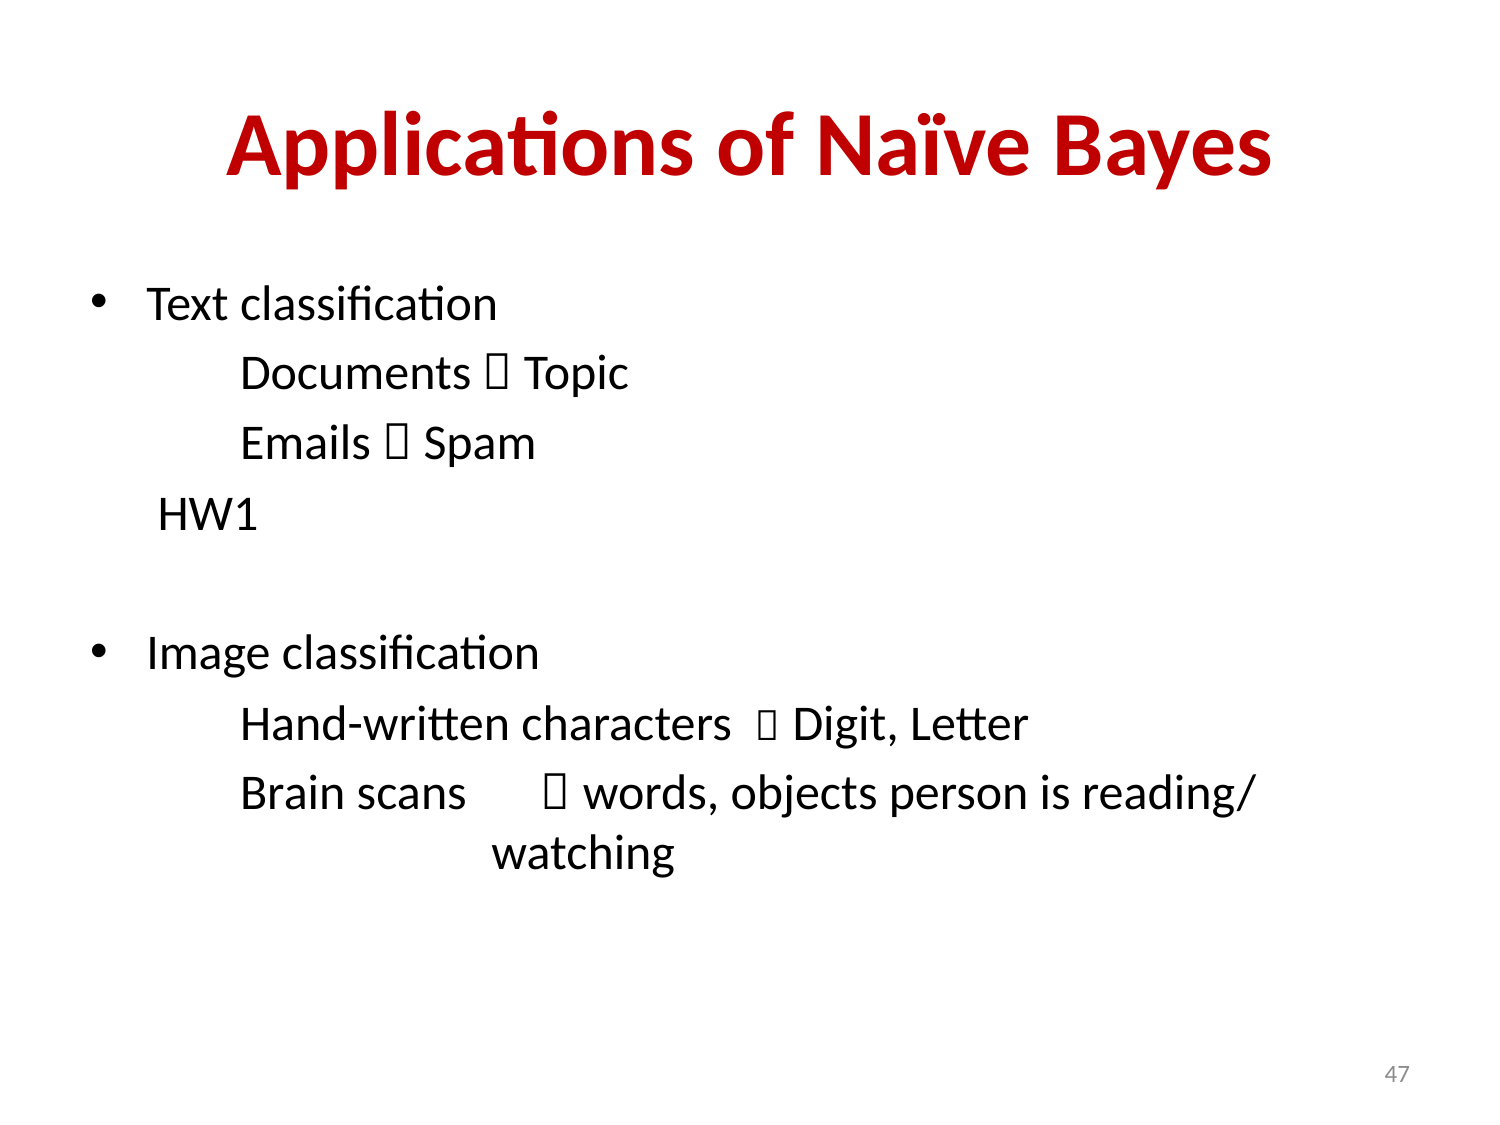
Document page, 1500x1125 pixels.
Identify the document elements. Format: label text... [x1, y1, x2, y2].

slide_number 47 [1074, 1042, 1425, 1103]
list Text classification Documents  Topic Emails  Spam HW1 Image classification Hand-written characters  Digit, Letter Brain scans  words, objects person is reading/ watching [75, 262, 1425, 1005]
title Applications of Naïve Bayes [75, 45, 1425, 233]
